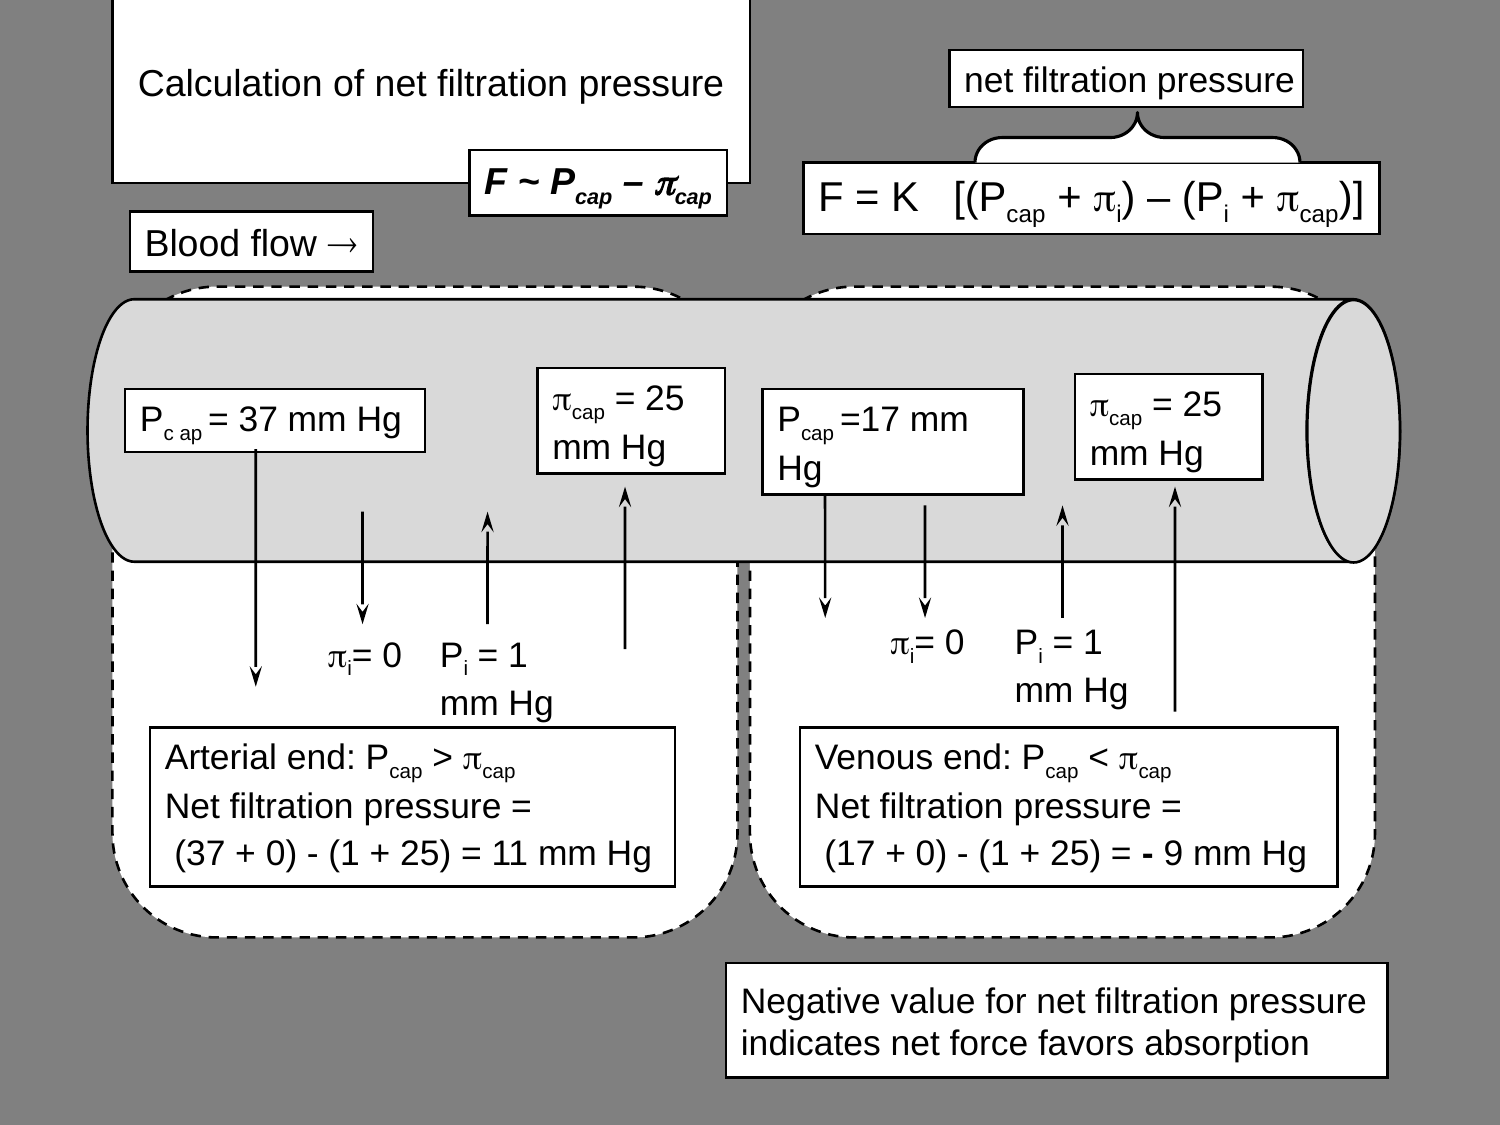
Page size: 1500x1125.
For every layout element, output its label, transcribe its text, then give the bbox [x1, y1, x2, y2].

text_box [975, 112, 1300, 163]
text_box F ~ Pcap – cap [469, 149, 727, 210]
text_box F = K [(Pcap + i) – (Pi + cap)] [803, 162, 1380, 210]
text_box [87, 211, 1401, 1080]
title Calculation of net filtration pressure [111, 0, 751, 184]
text_box net filtration pressure [949, 49, 1303, 108]
